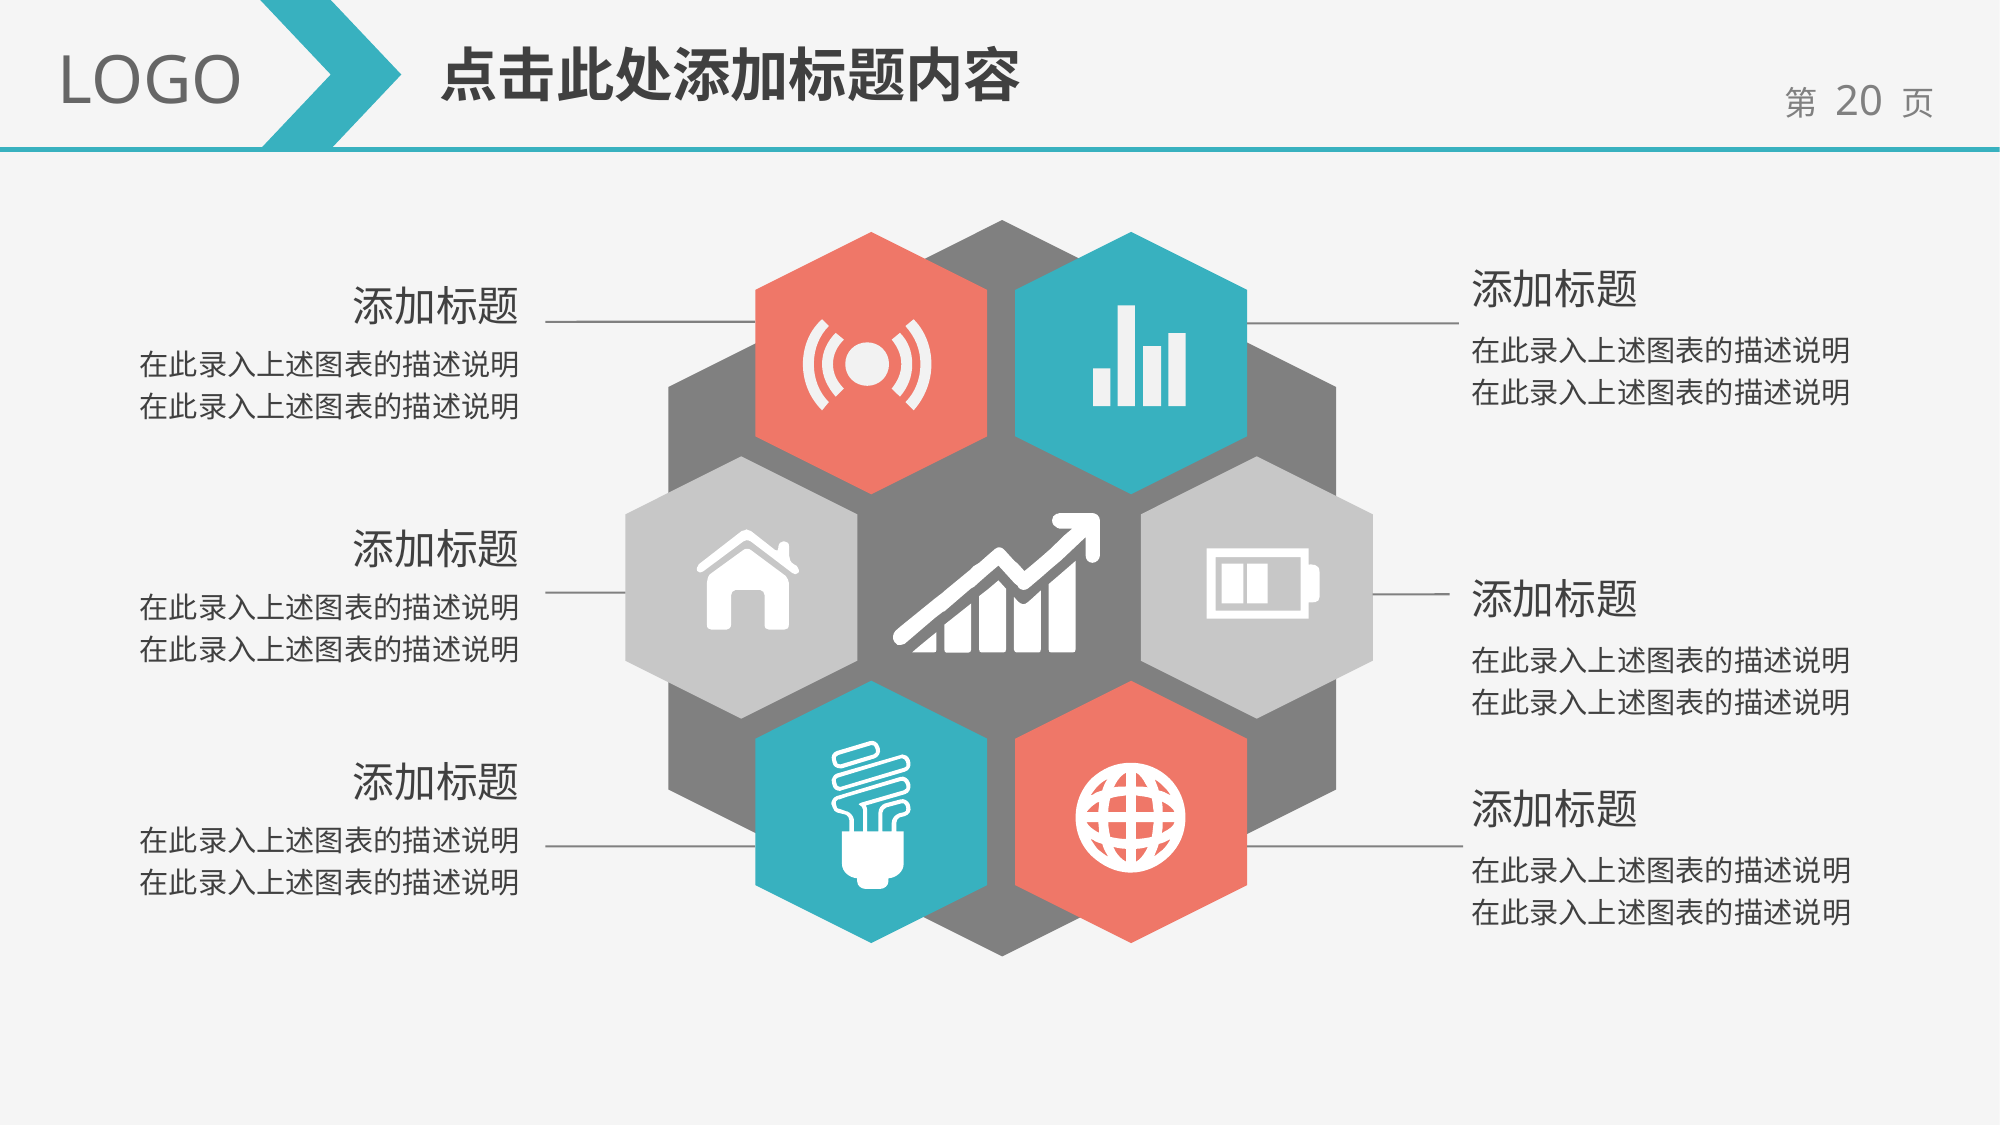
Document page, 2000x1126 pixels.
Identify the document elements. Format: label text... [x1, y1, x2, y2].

text_box [1252, 342, 1339, 454]
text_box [1014, 231, 1248, 495]
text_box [1014, 680, 1248, 944]
text_box 在此录入上述图表的描述说明在此录入上述图表的描述说明 [115, 808, 535, 907]
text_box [1140, 456, 1373, 719]
text_box 添加标题 [1456, 565, 1667, 627]
text_box 在此录入上述图表的描述说明在此录入上述图表的描述说明 [1456, 627, 1892, 727]
text_box 添加标题 [324, 515, 535, 575]
text_box 在此录入上述图表的描述说明 在此录入上述图表的描述说明 [1456, 837, 1897, 937]
text_box 添加标题 [298, 271, 535, 331]
text_box 添加标题 [1456, 255, 1666, 317]
text_box 在此录入上述图表的描述说明在此录入上述图表的描述说明 [1456, 317, 1892, 417]
text_box [1252, 727, 1339, 834]
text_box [891, 512, 1101, 653]
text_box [624, 456, 858, 719]
text_box [862, 218, 1135, 959]
text_box 添加标题 [1456, 775, 1657, 837]
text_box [754, 231, 988, 495]
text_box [754, 680, 988, 944]
text_box [666, 344, 749, 454]
text_box [666, 727, 749, 833]
text_box 添加标题 [324, 748, 535, 808]
text_box 在此录入上述图表的描述说明在此录入上述图表的描述说明 [115, 575, 535, 675]
text_box 在此录入上述图表的描述说明 在此录入上述图表的描述说明 [66, 331, 535, 431]
